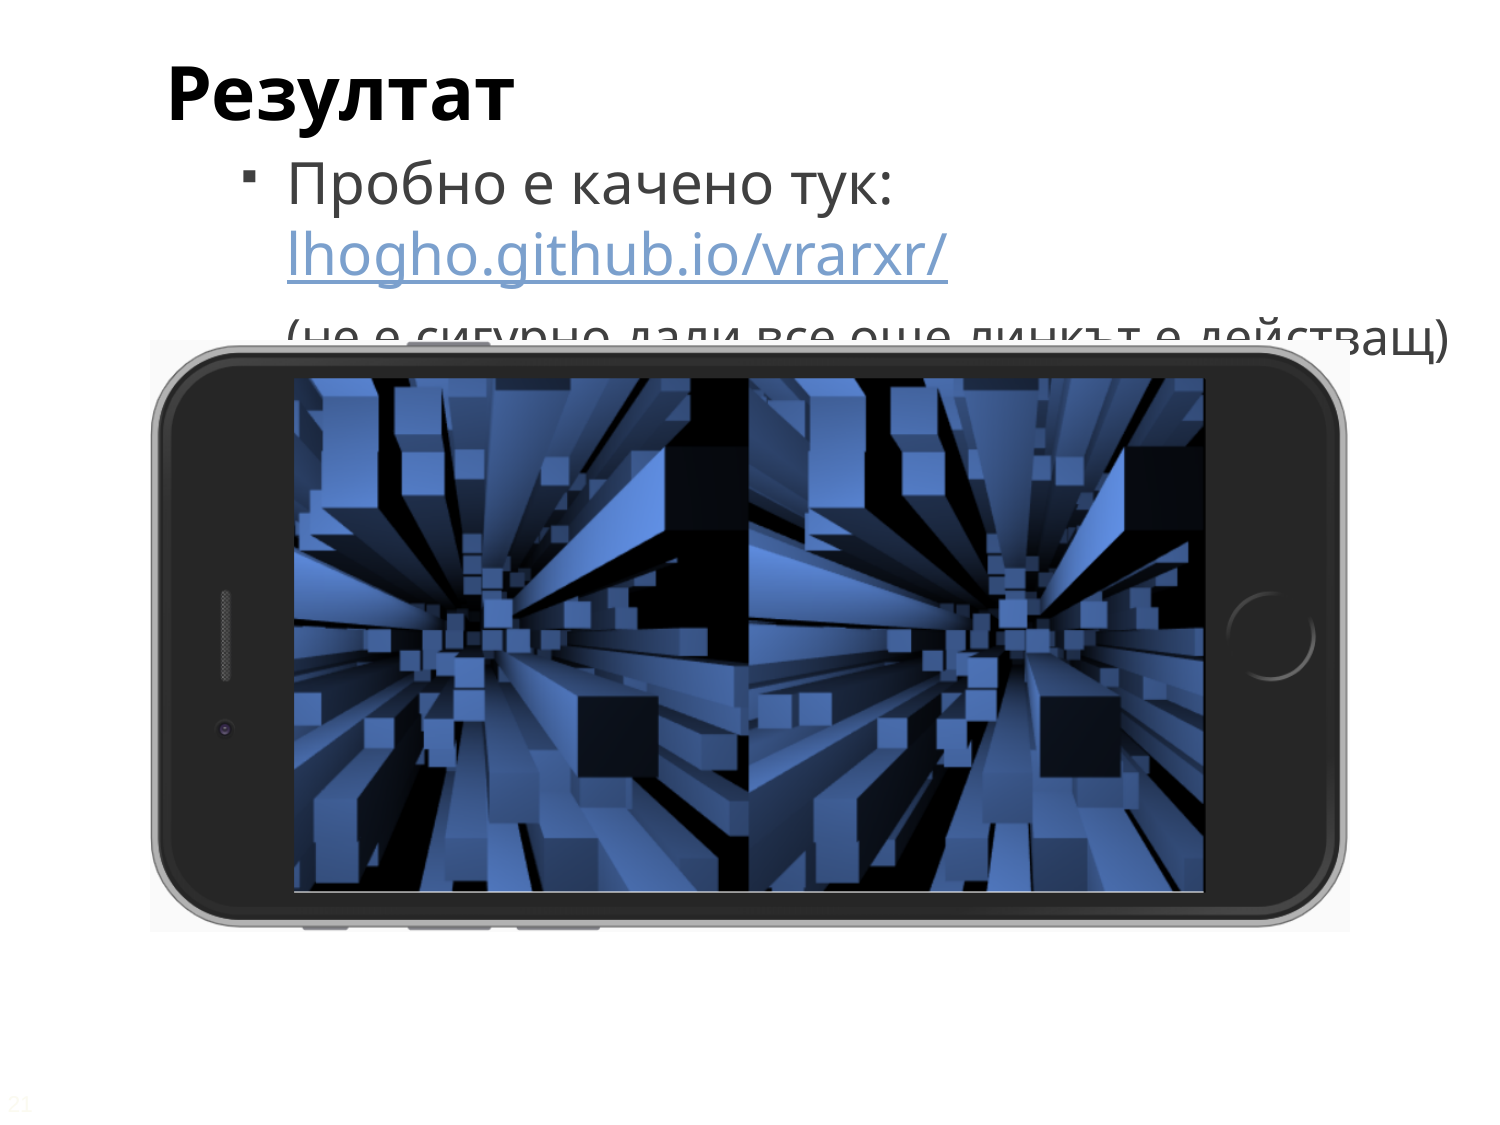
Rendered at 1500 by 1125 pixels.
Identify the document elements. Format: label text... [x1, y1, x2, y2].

picture [149, 340, 1351, 932]
list Резултат Пробно е качено тук: lhogho.github.io/vrarxr/ (не е сигурно дали все още линкът е действащ) [150, 37, 1488, 1113]
